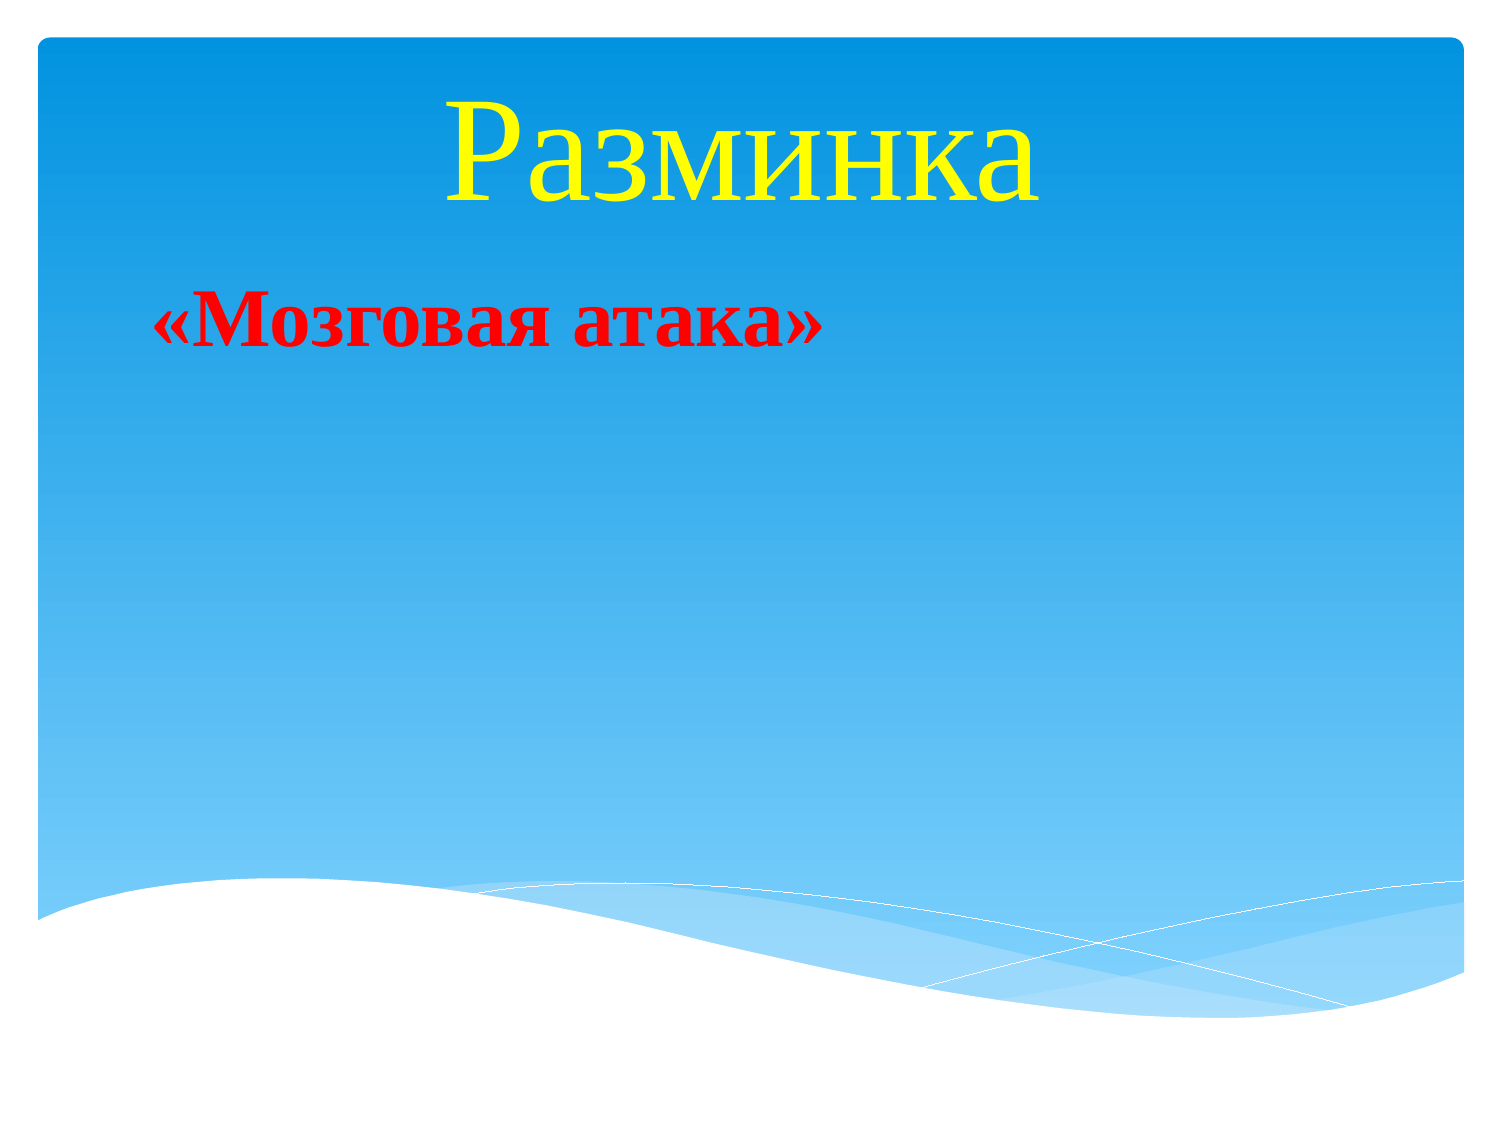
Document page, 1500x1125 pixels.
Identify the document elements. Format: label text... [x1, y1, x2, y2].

text_box Разминка [206, 42, 1278, 238]
text_box «Мозговая атака» [135, 255, 1430, 371]
